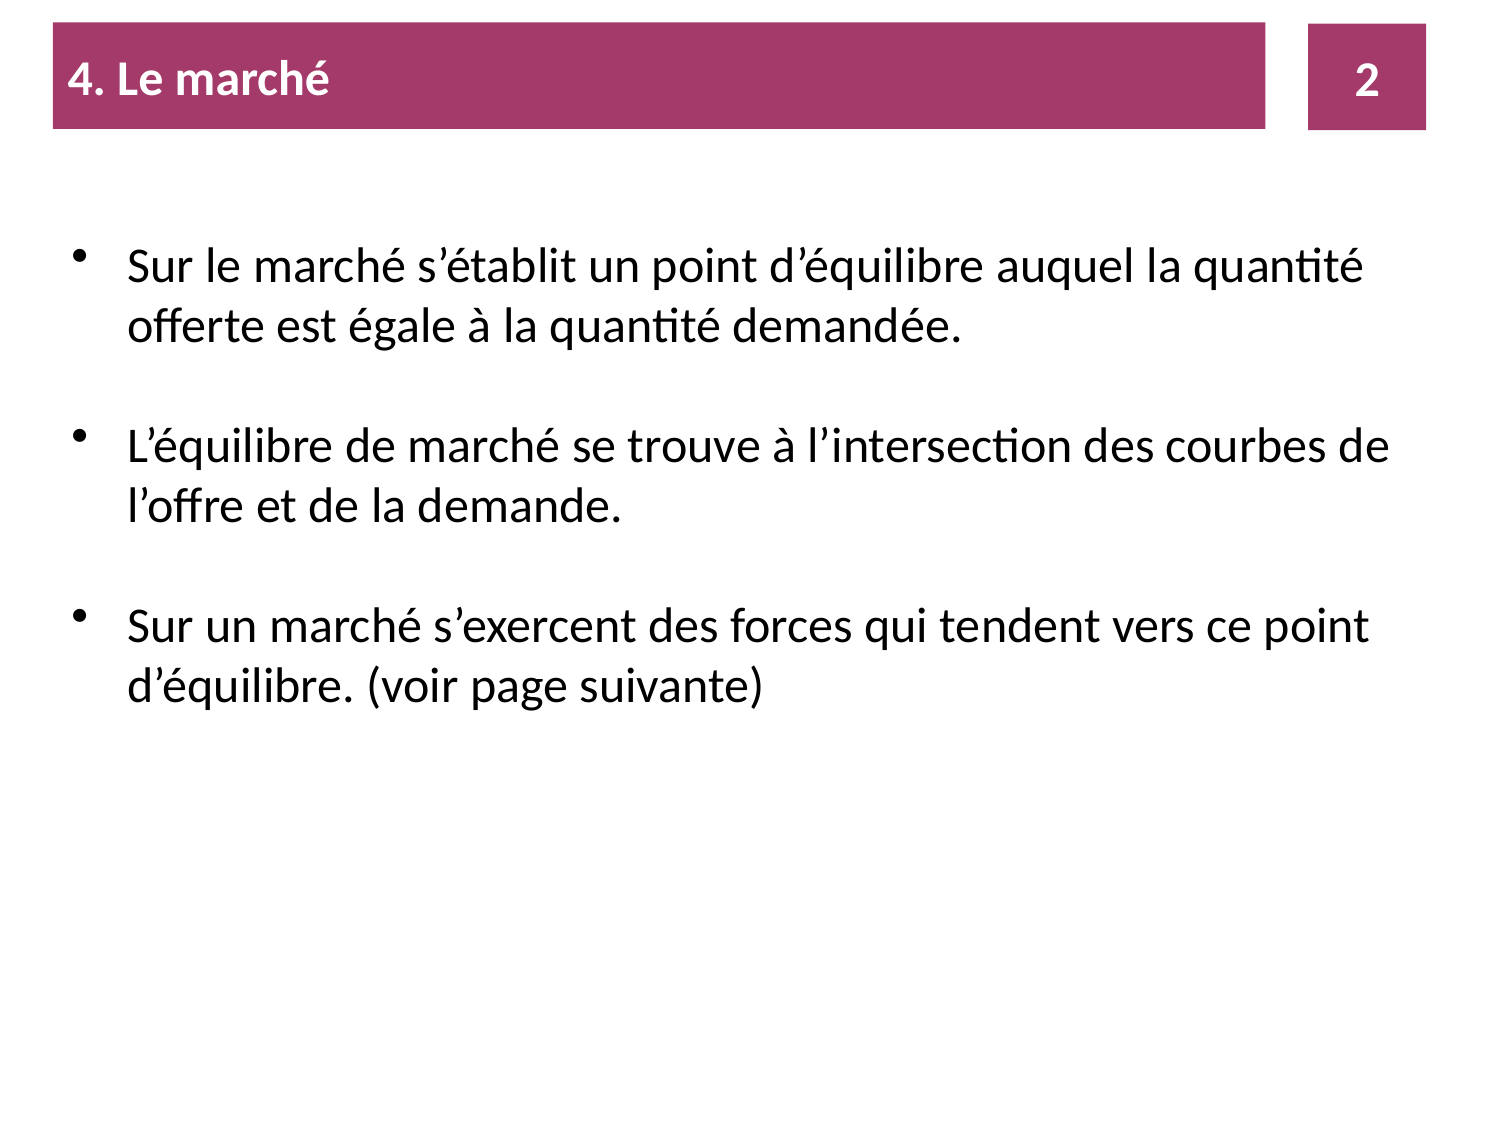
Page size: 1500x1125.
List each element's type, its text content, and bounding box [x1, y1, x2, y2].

text_box Sur le marché s’établit un point d’équilibre auquel la quantité offerte est égale à la quantité demandée. L’équilibre de marché se trouve à l’intersection des courbes de l’offre et de la demande. Sur un marché s’exercent des forces qui tendent vers ce point d’équilibre. (voir page suivante) [56, 224, 1418, 780]
text_box 4. Le marché [52, 22, 1266, 129]
text_box 2 [1308, 23, 1427, 131]
